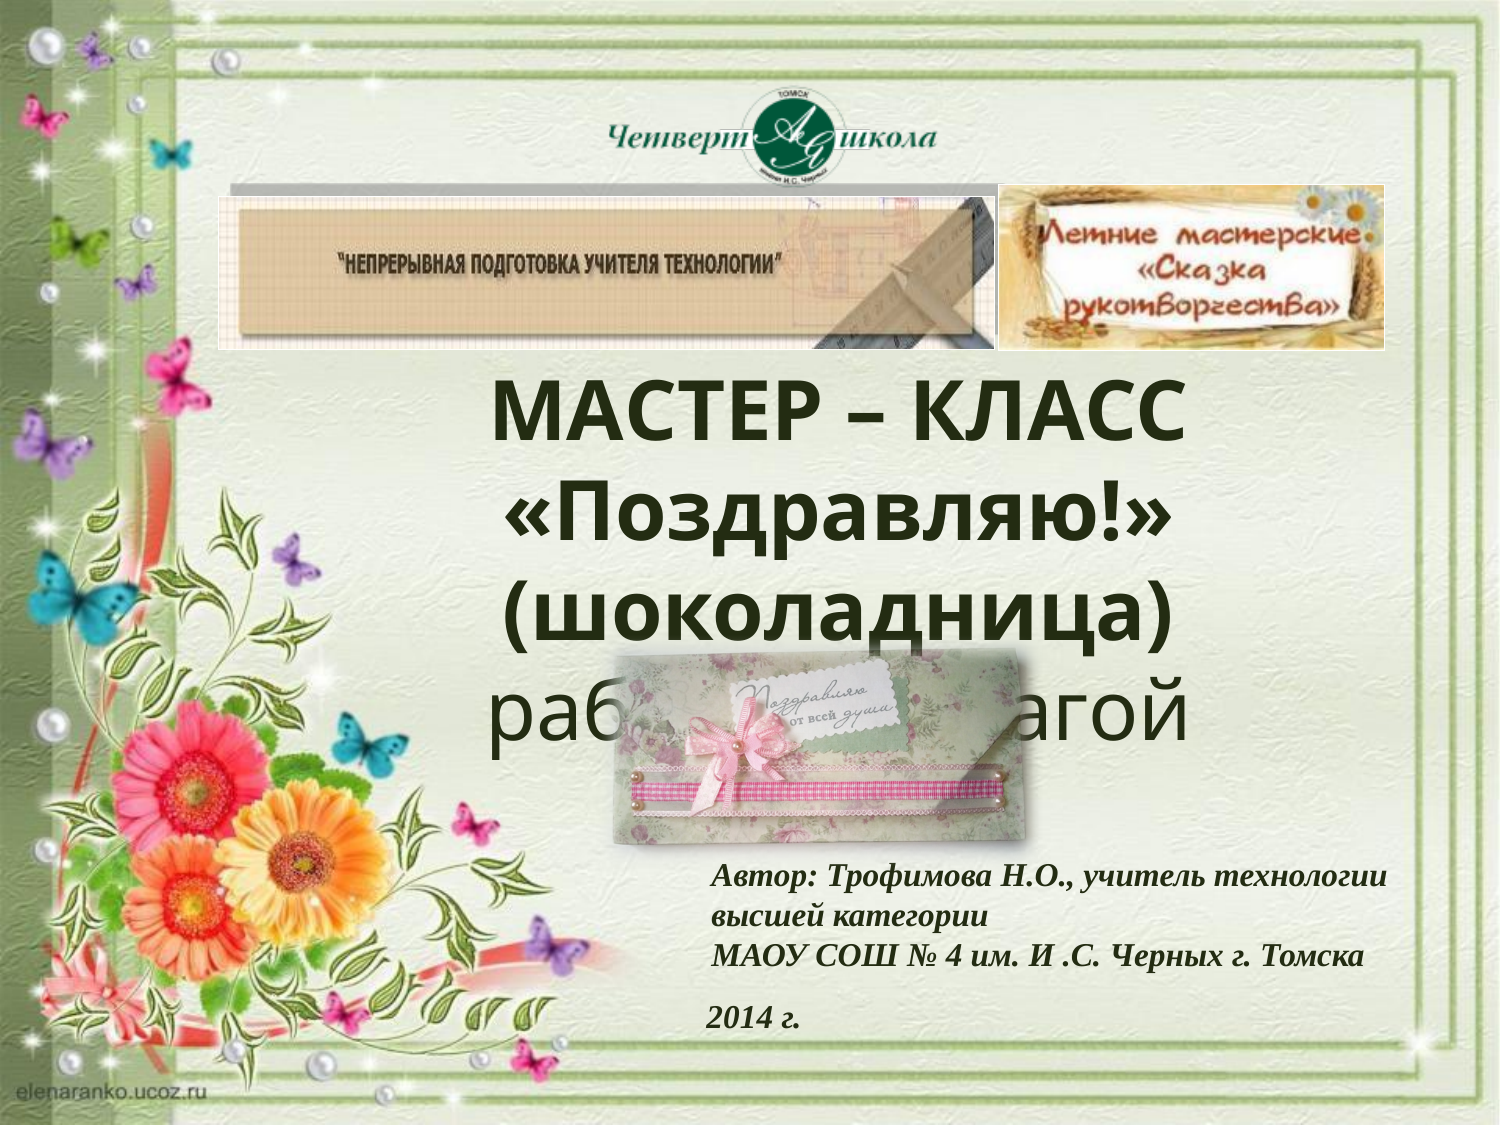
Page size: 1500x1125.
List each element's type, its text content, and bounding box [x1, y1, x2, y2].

text_box 2014 г. [691, 987, 817, 1043]
text_box [608, 78, 939, 194]
text_box МАСТЕР – КЛАСС «Поздравляю!» (шоколадница) работа с бумагой [230, 349, 1447, 765]
text_box Автор: Трофимова Н.О., учитель технологии высшей категории МАОУ СОШ № 4 им. И .С. Черных г. Томска [696, 845, 1500, 981]
picture [0, 0, 1500, 1125]
